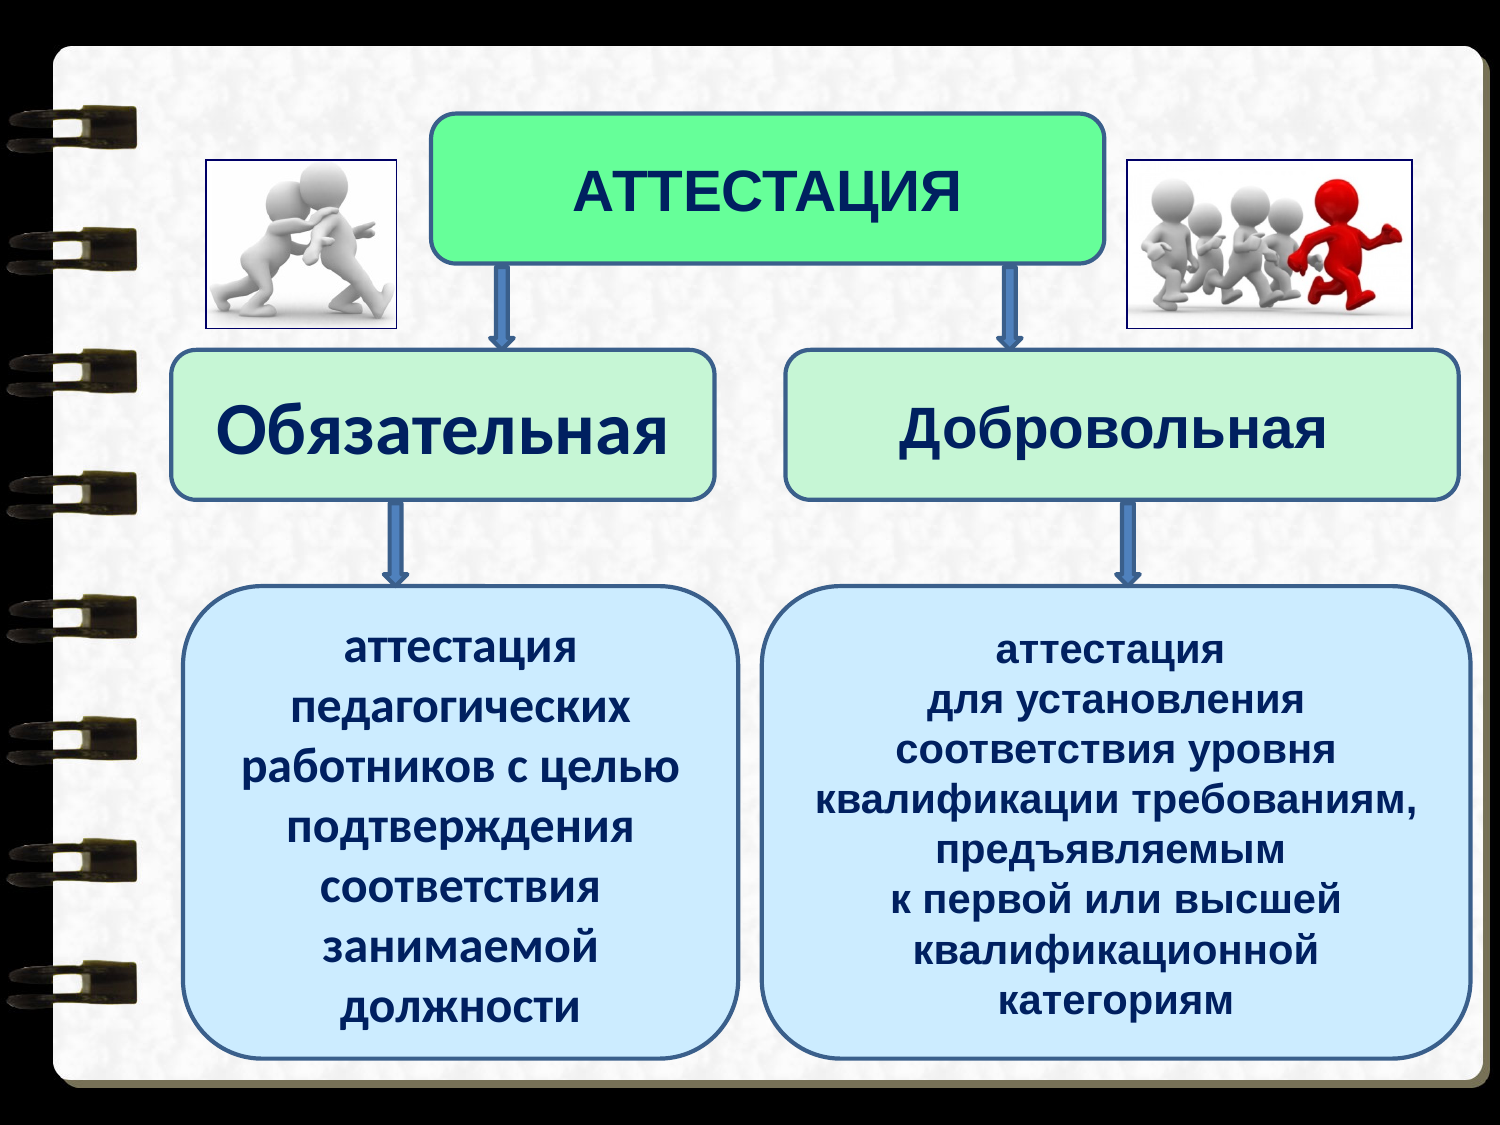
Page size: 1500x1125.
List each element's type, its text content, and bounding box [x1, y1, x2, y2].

text_box [381, 501, 410, 589]
picture [0, 0, 1500, 1125]
text_box АТТЕСТАЦИЯ [428, 111, 1107, 266]
text_box Добровольная [783, 347, 1461, 502]
text_box [488, 265, 516, 352]
text_box [1114, 501, 1142, 589]
text_box аттестация педагогических работников с целью подтверждения соответствия занимаемой должности [180, 583, 741, 1061]
text_box [996, 265, 1024, 352]
text_box аттестация для установления соответствия уровня квалификации требованиям, предъявляемым к первой или высшей квалификационной категориям [759, 583, 1473, 1061]
text_box Обязательная [169, 347, 717, 502]
